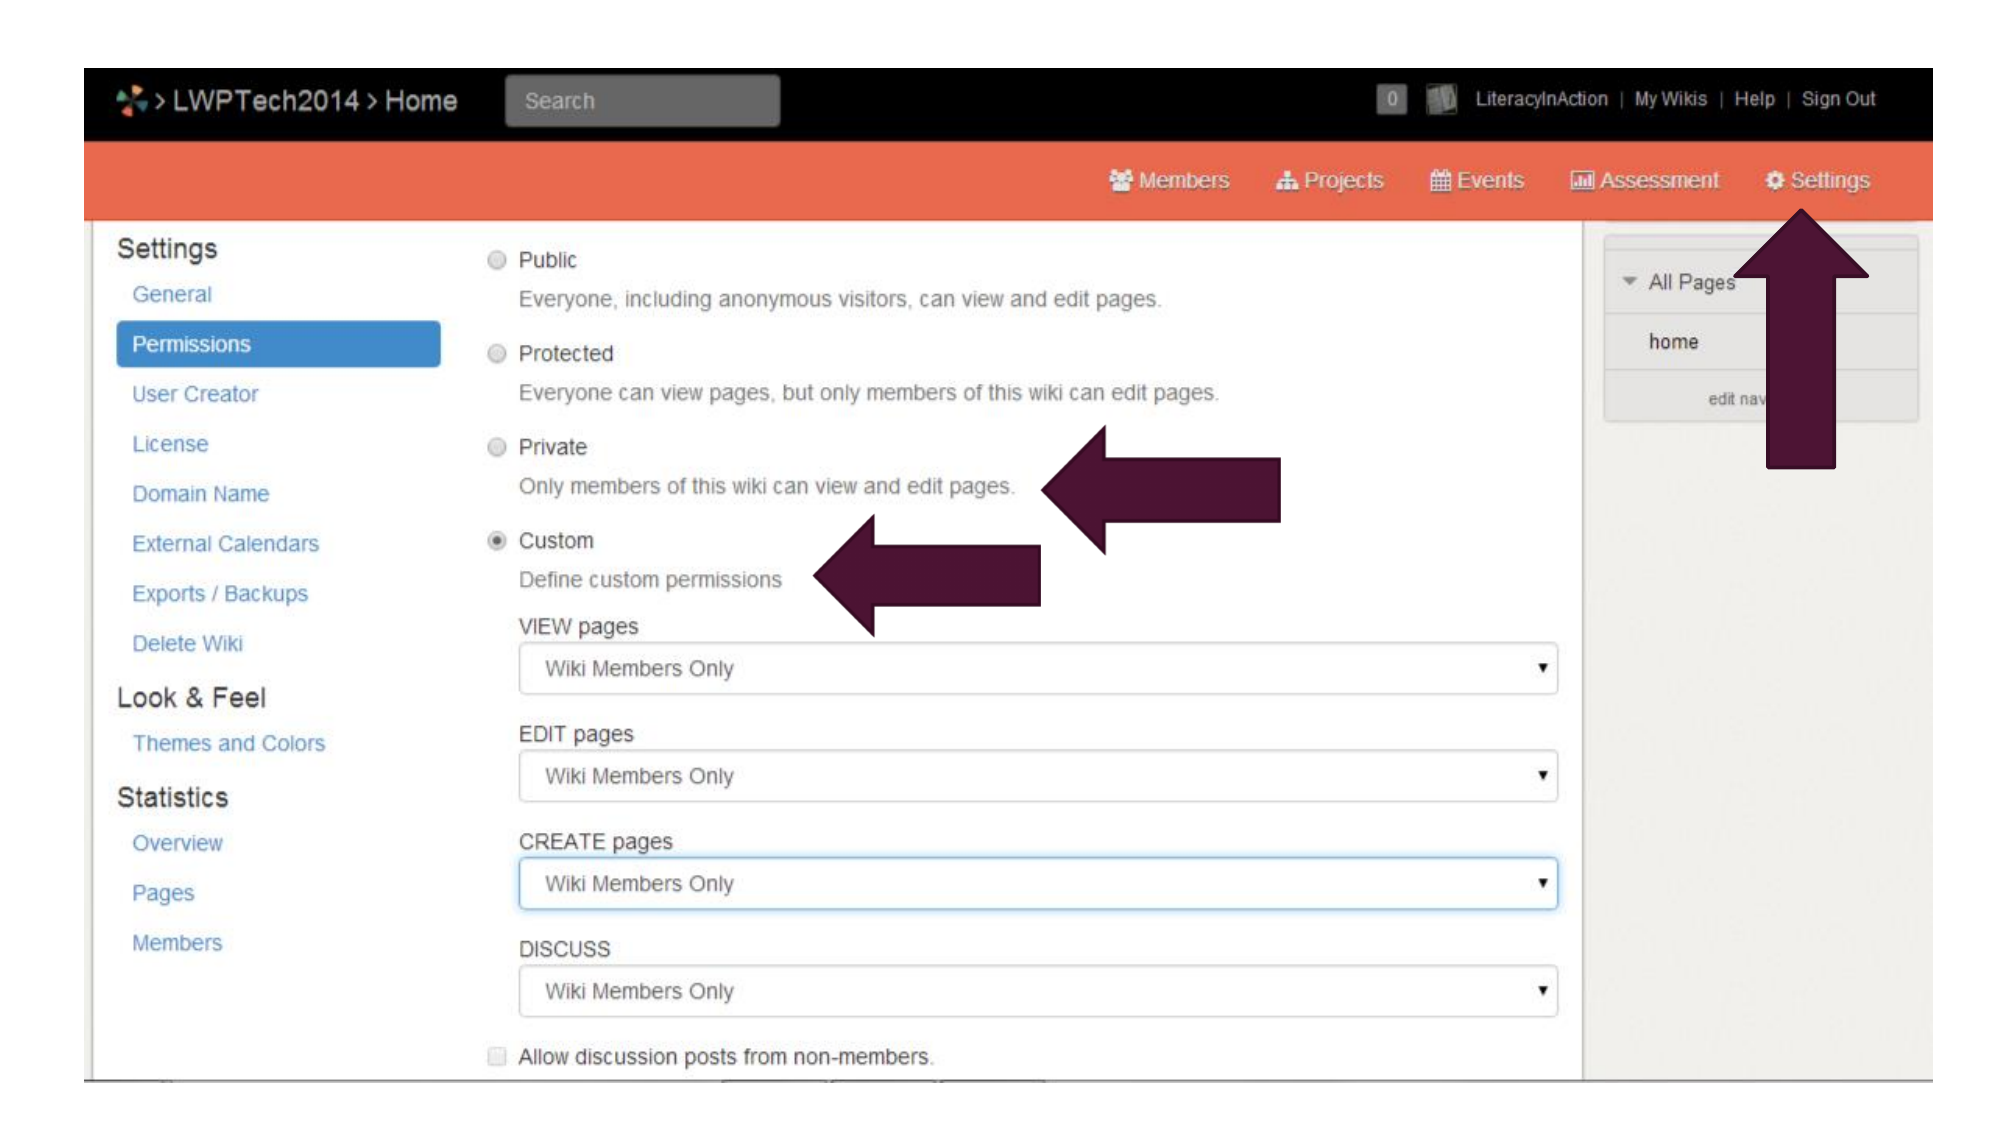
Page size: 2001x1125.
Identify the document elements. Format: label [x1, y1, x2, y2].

picture [863, 460, 989, 690]
picture [1094, 368, 1227, 611]
list [84, 67, 1934, 1083]
